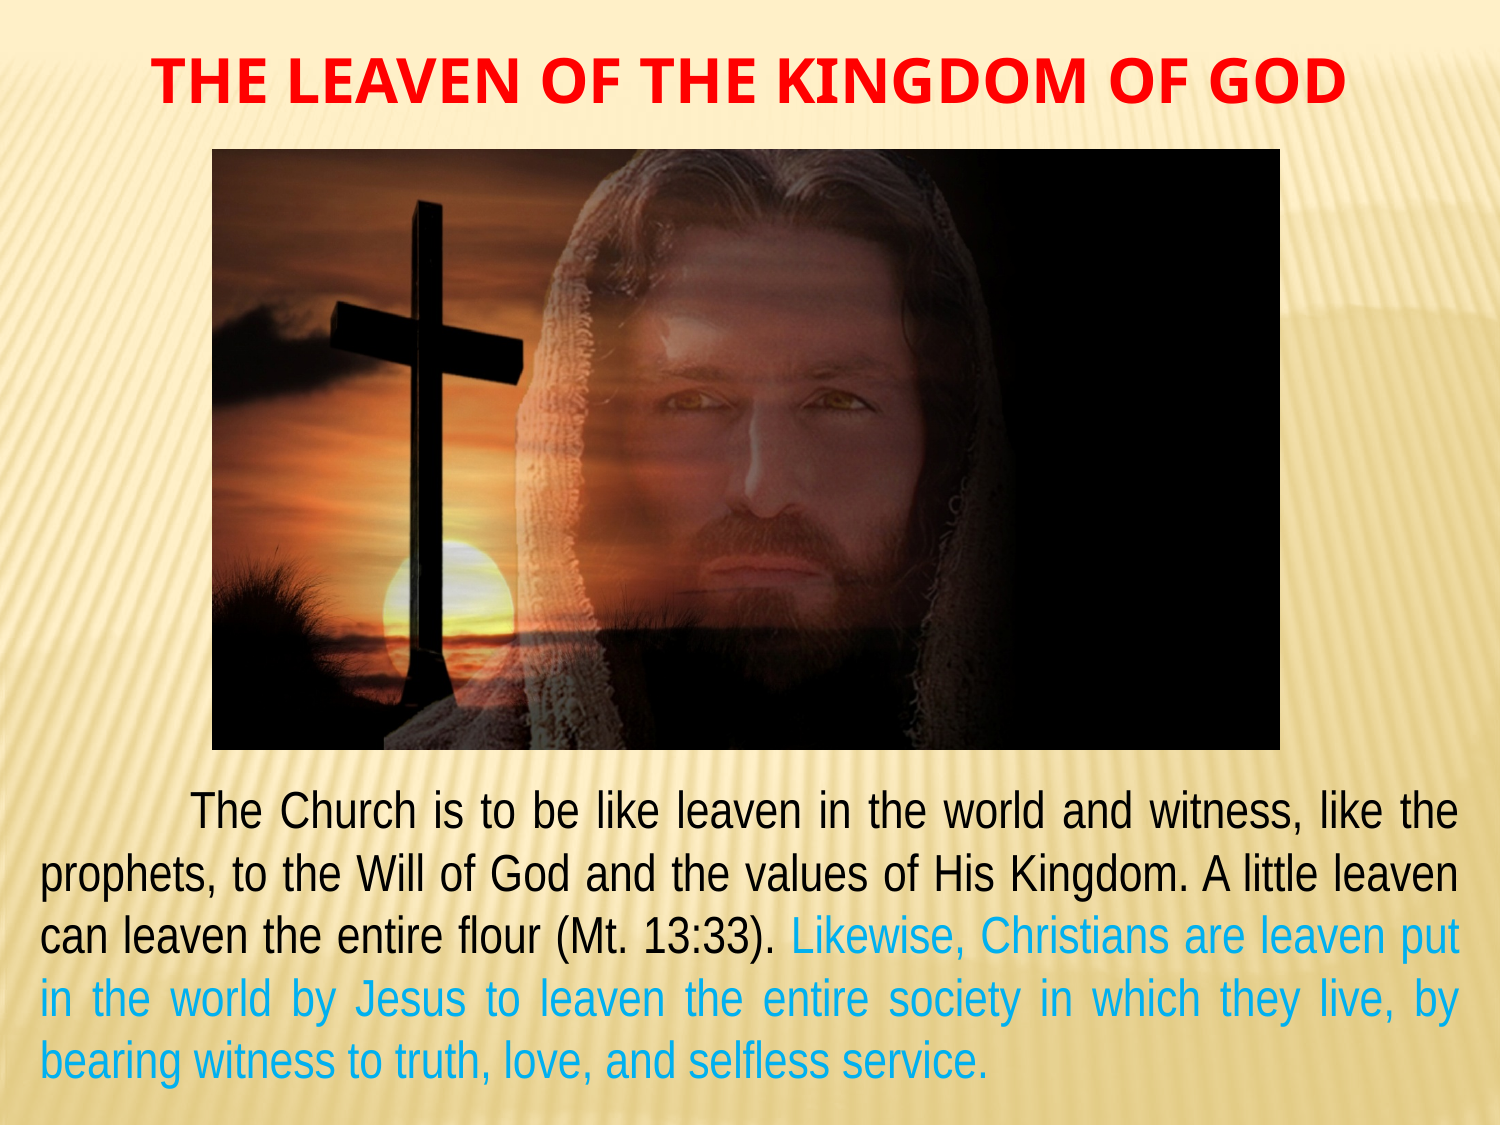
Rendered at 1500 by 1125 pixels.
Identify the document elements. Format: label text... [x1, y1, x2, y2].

picture [212, 149, 1280, 751]
text_box THE LEAVEN OF THE KINGDOM OF GOD [0, 34, 1500, 124]
text_box The Church is to be like leaven in the world and witness, like the prophets, to the Will of God and the values of His Kingdom. A little leaven can leaven the entire flour (Mt. 13:33). Likewise, Christians are leaven put in the world by Jesus to leaven the entire society in which they live, by bearing witness to truth, love, and selfless service. [24, 769, 1475, 1097]
